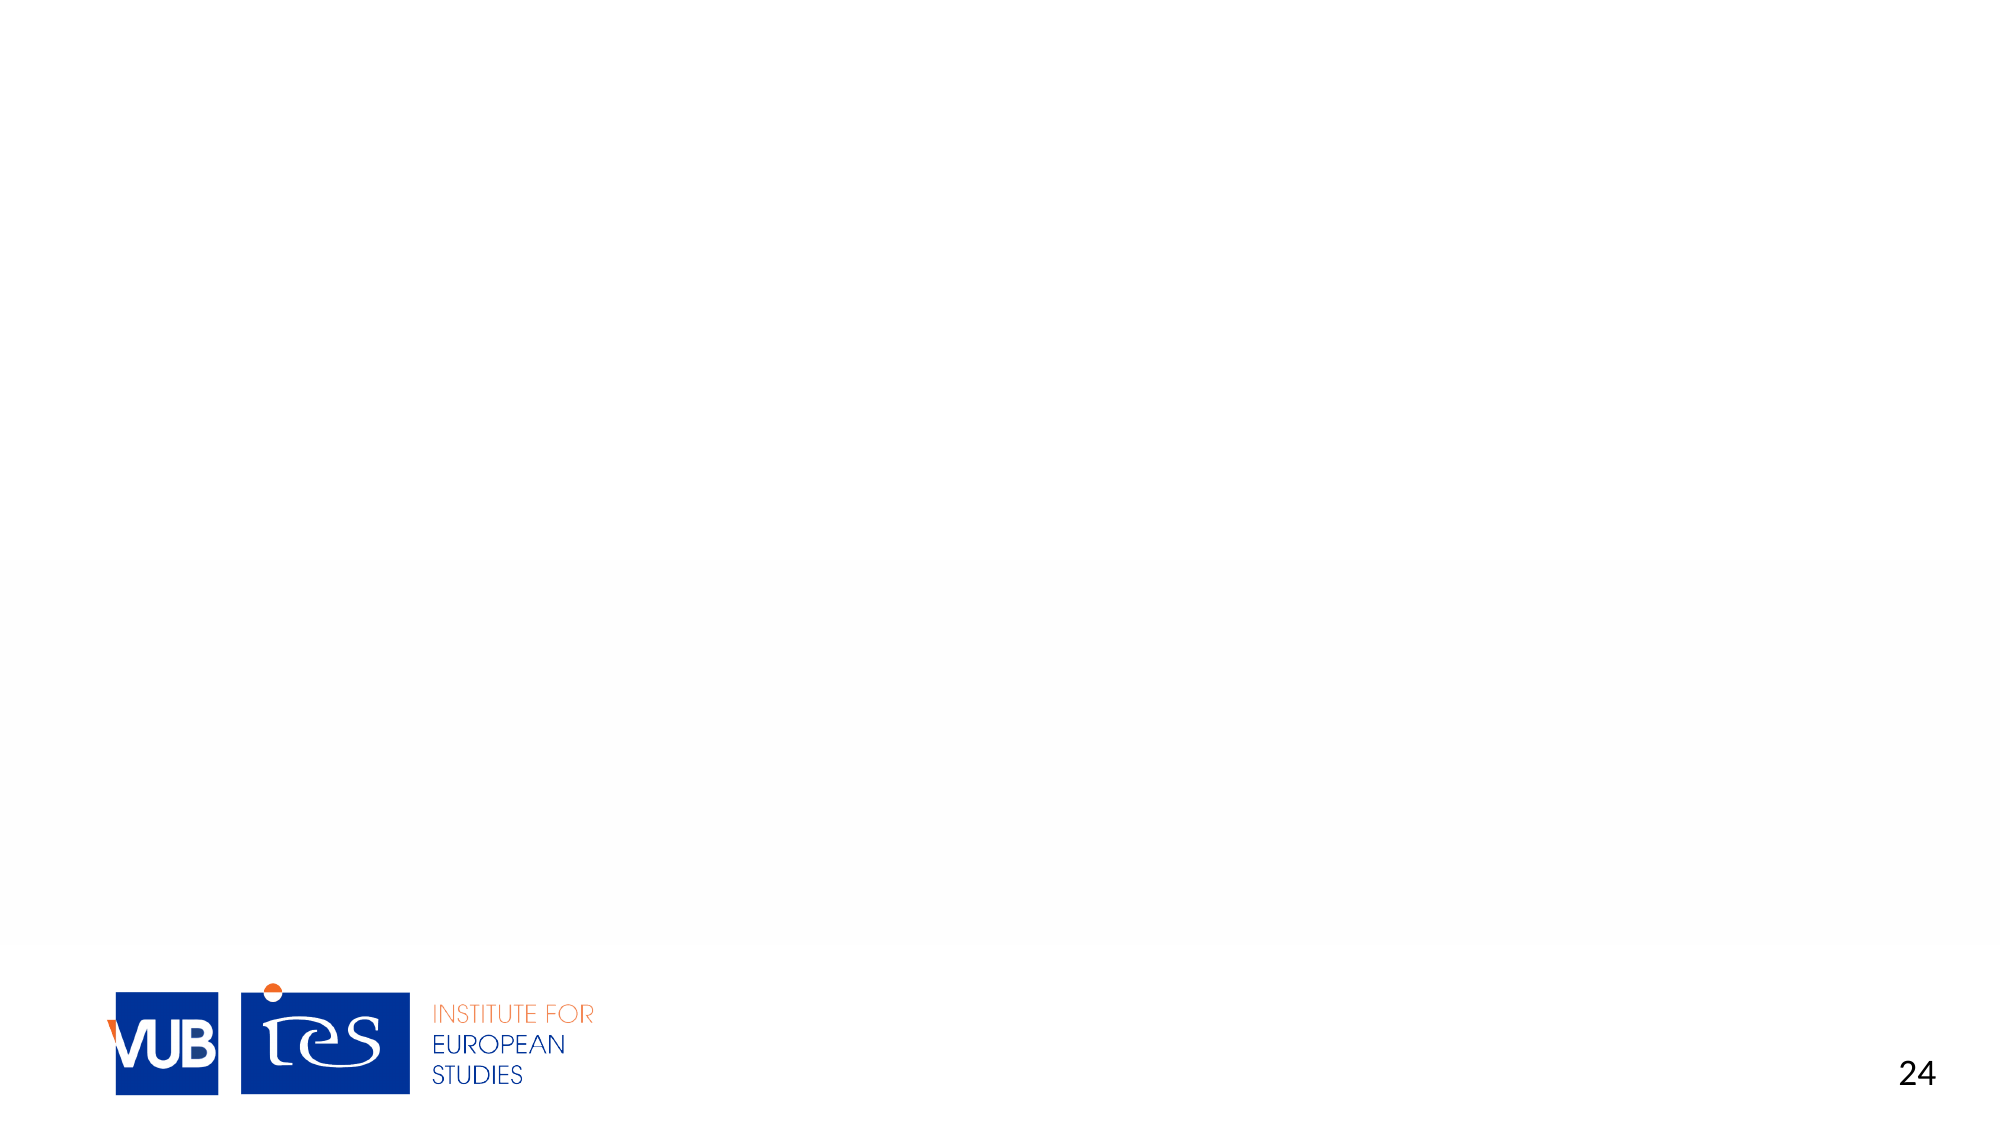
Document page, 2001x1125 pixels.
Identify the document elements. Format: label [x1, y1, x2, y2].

picture [89, 962, 651, 1124]
